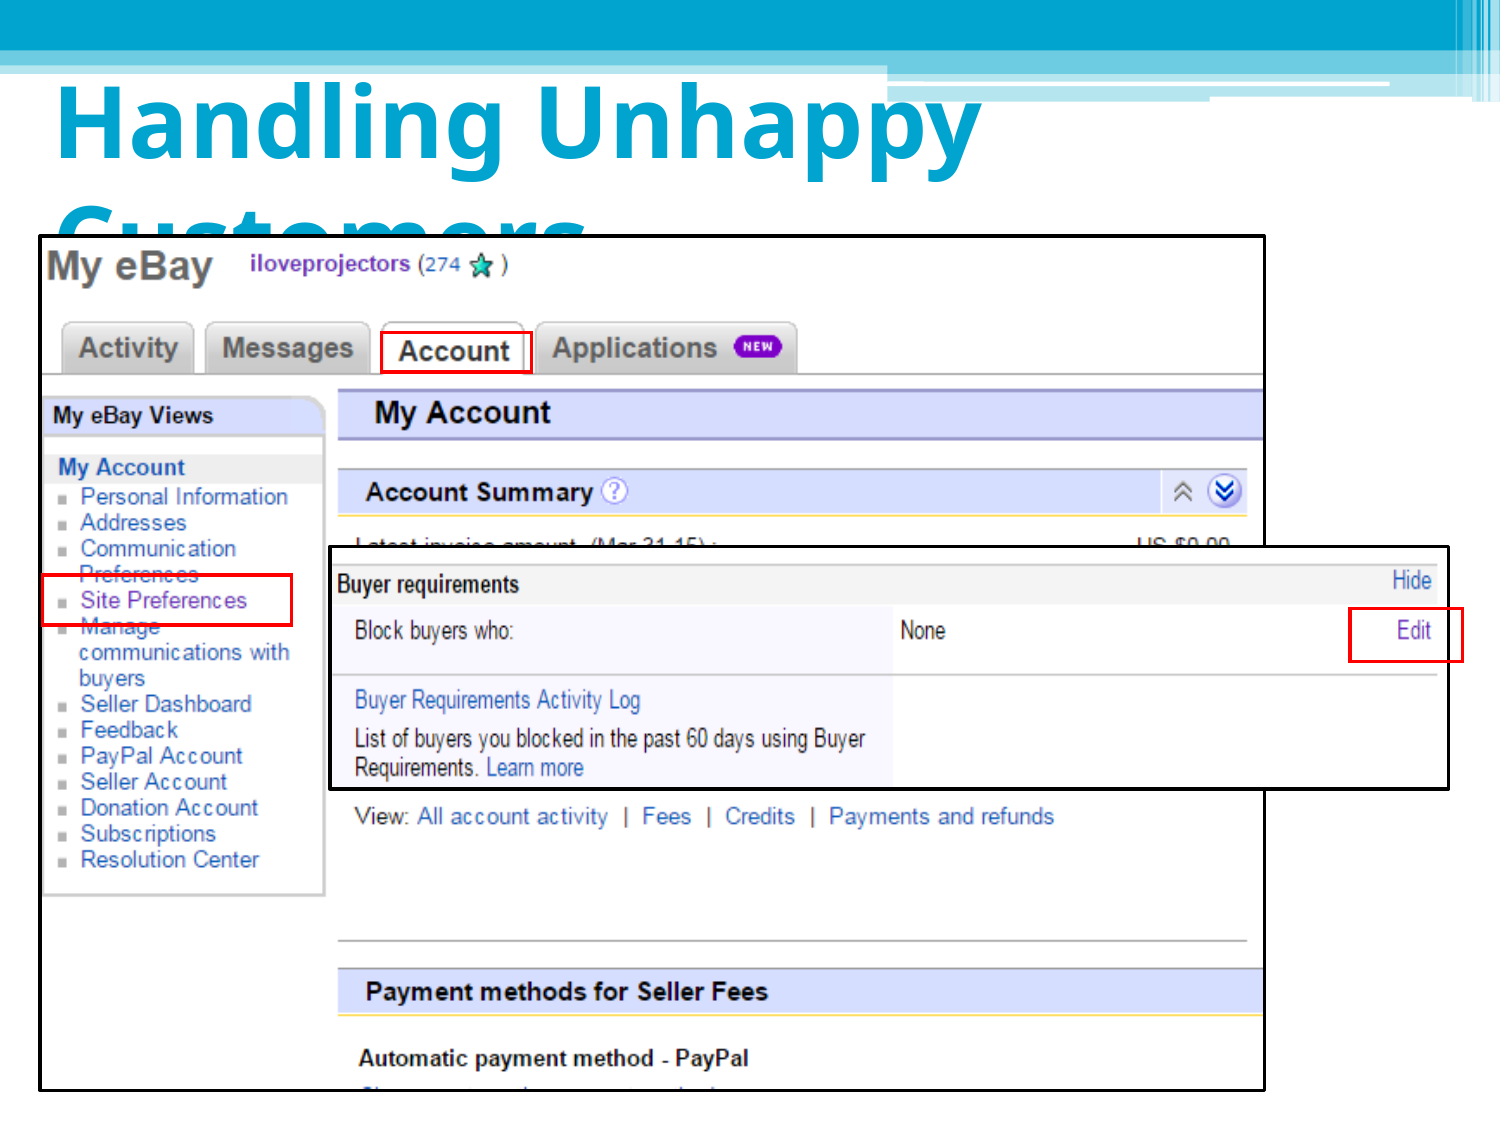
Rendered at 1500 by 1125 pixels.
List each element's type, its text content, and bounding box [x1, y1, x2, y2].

picture [41, 237, 1448, 1089]
text_box [1448, 607, 1463, 663]
text_box Handling Unhappy Customers [37, 87, 1500, 269]
